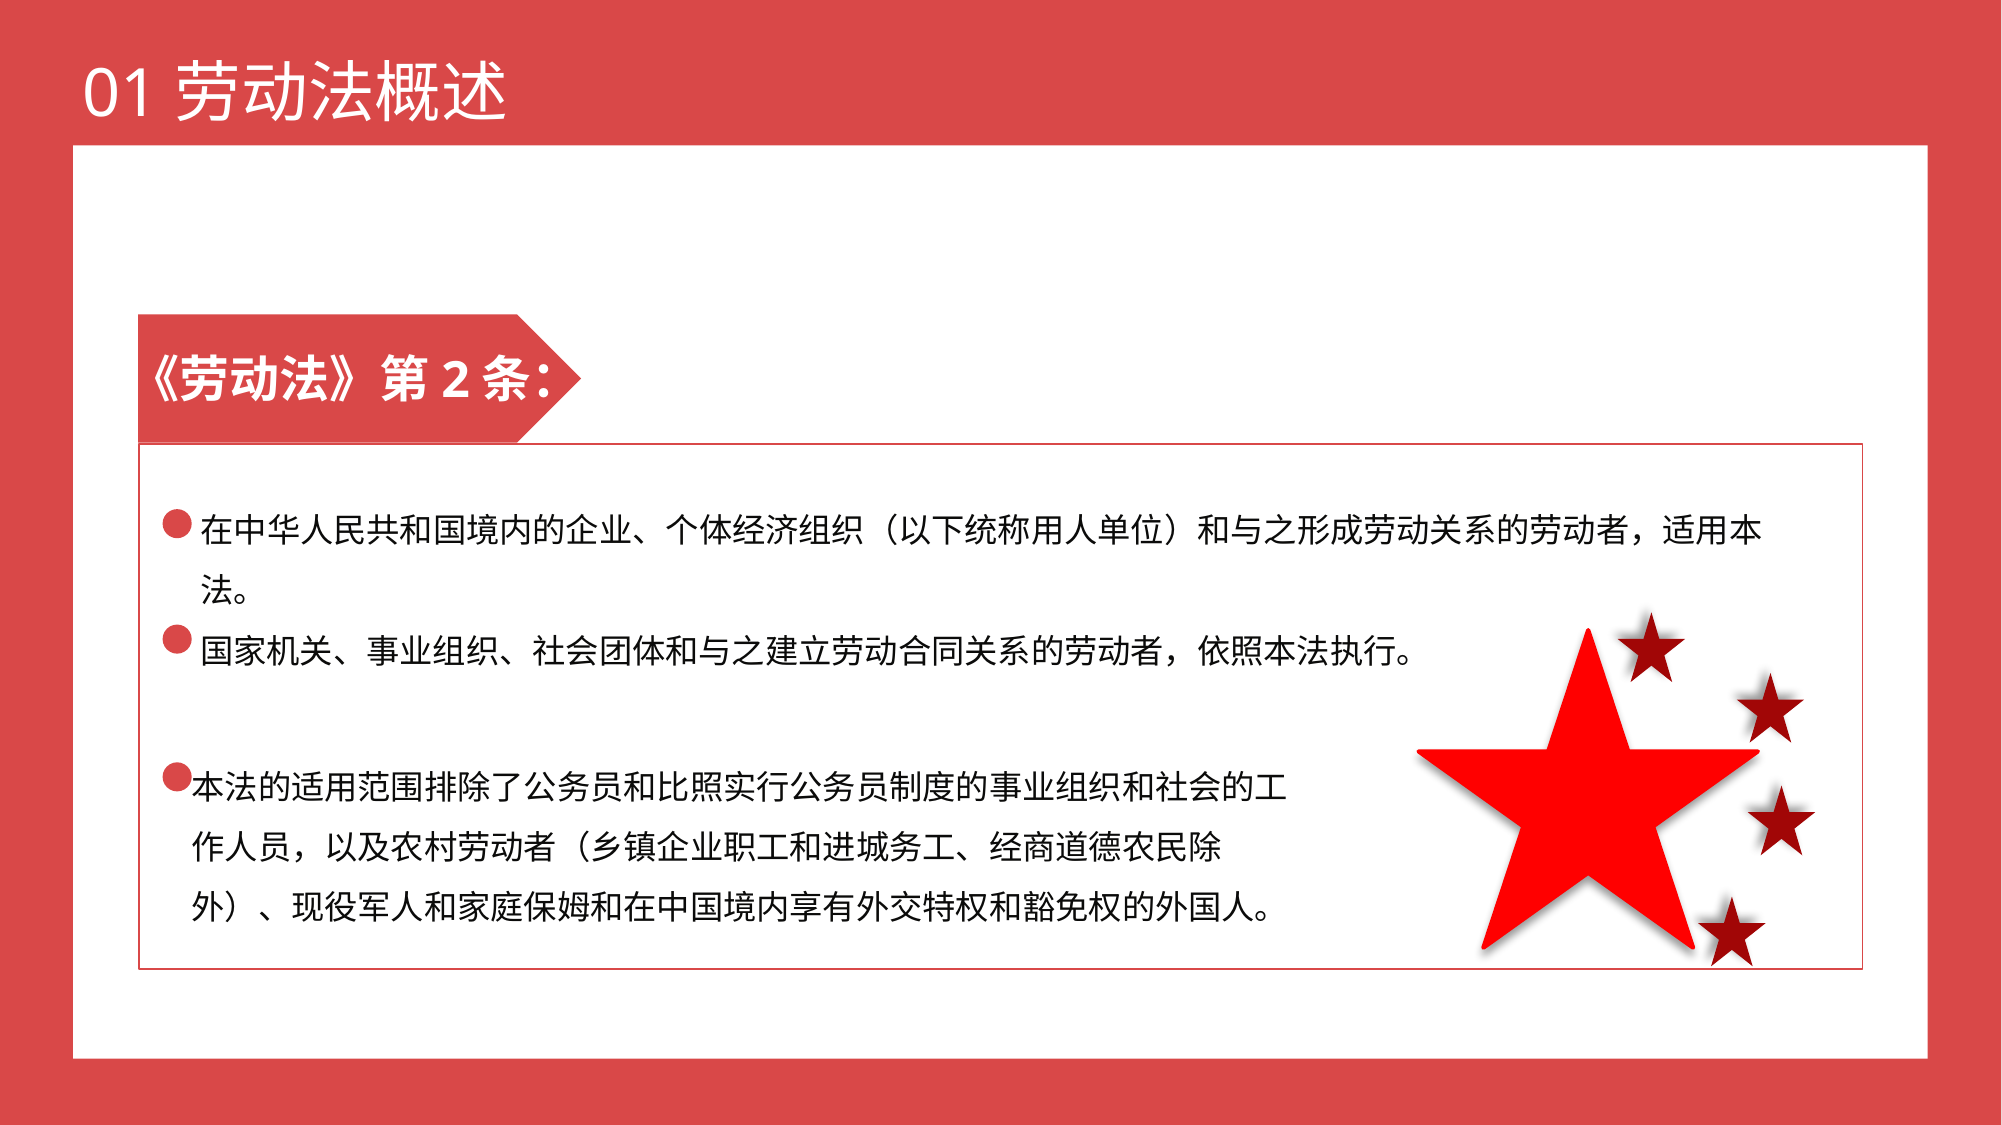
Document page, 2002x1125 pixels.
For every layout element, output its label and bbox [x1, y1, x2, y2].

text_box [138, 443, 1869, 970]
text_box [1418, 612, 1816, 967]
text_box [114, 314, 631, 443]
